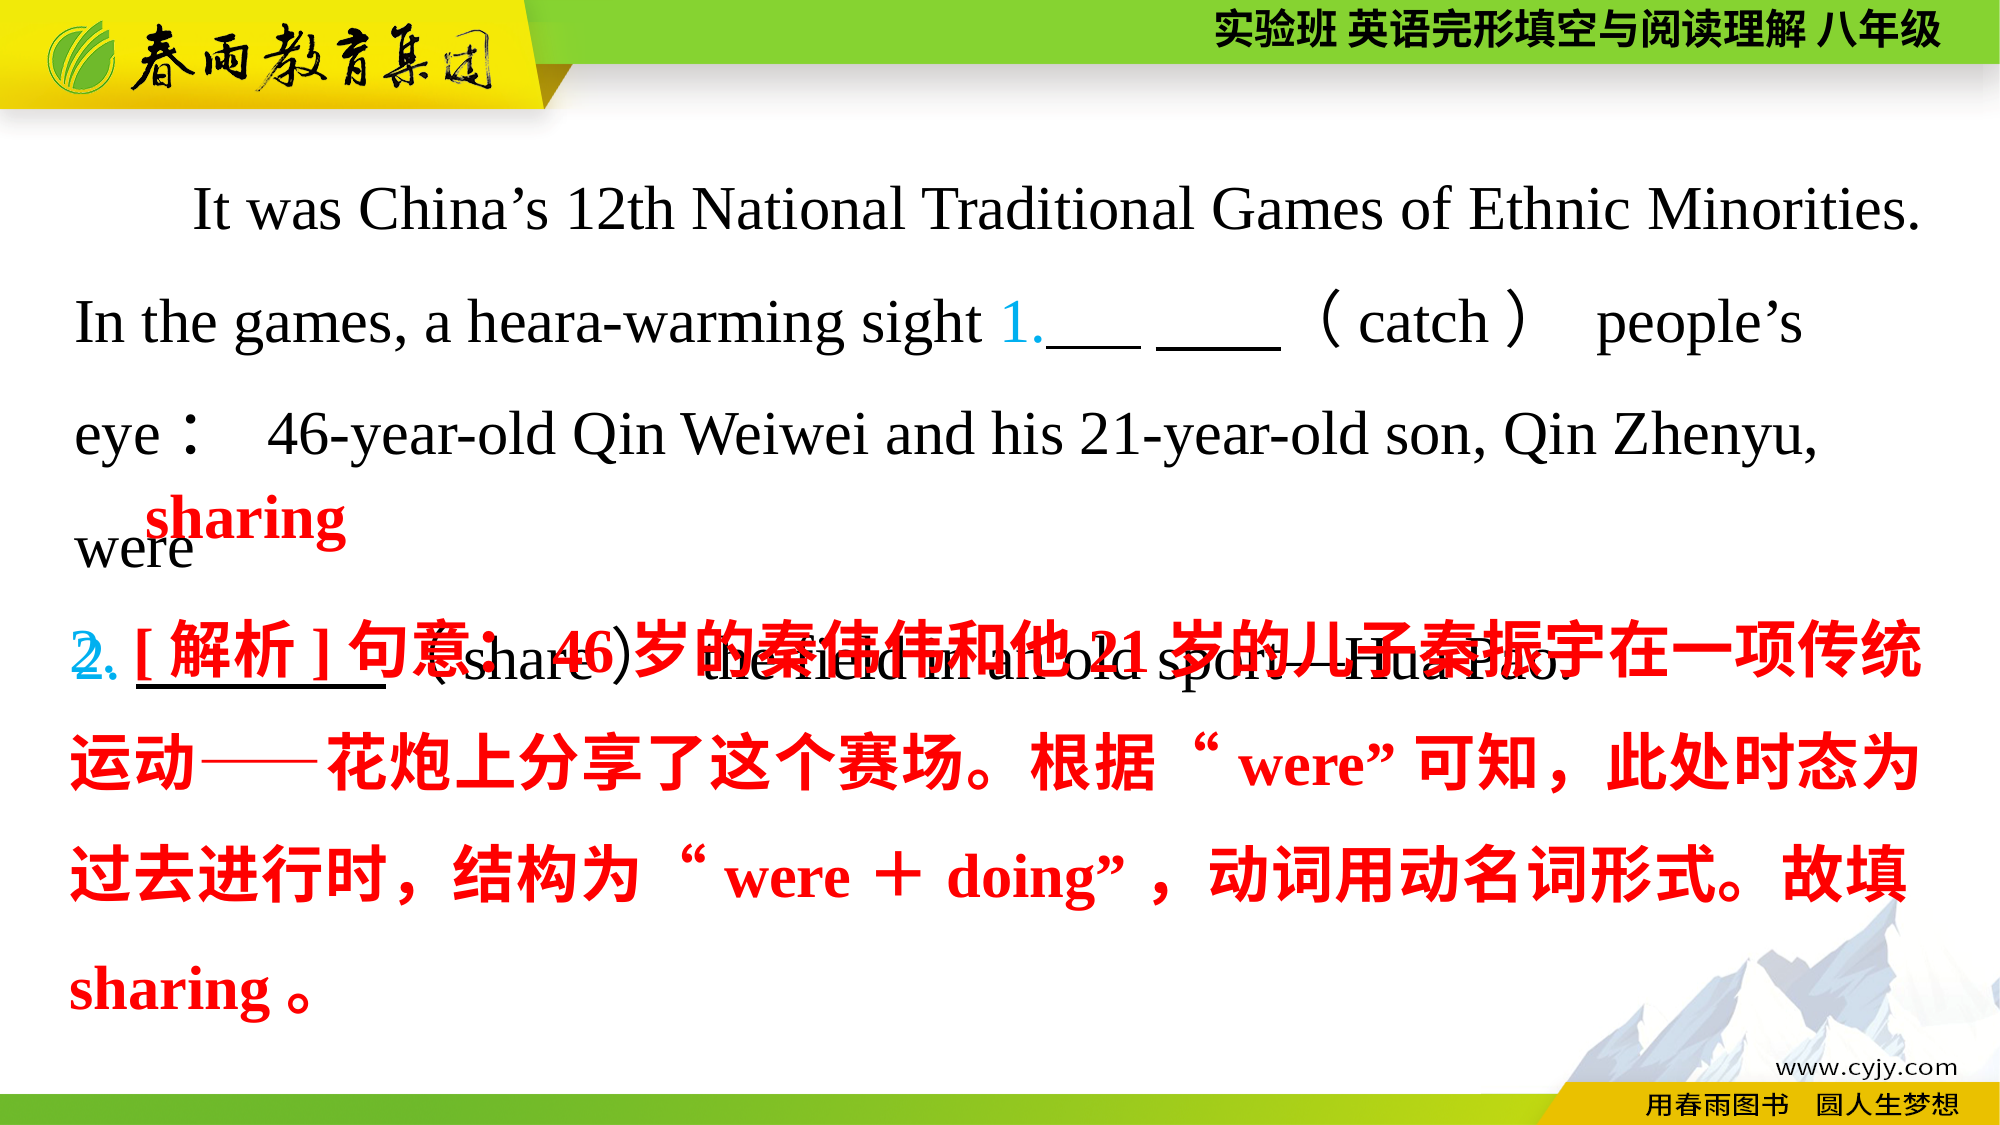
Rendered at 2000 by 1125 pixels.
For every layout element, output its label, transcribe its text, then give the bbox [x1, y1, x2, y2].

text_box 2. [解析]句意：46岁的秦伟伟和他21岁的儿子秦振宇在一项传统运动——花炮上分享了这个赛场。根据“were”可知，此处时态为过去进行时，结构为“were＋doing”，动词用动名词形式。故填sharing。 [54, 565, 1939, 1030]
text_box sharing [130, 468, 362, 559]
list It was China’s 12th National Traditional Games of Ethnic Minorities. In the games, a heara-warming sight 1. . （catch） people’s eye： 46-year-old Qin Weiwei and his 21-year-old son, Qin Zhenyu, were 2. （share） the field in an old sport—Hua Pao. [59, 122, 1944, 592]
picture [0, 0, 2000, 1125]
